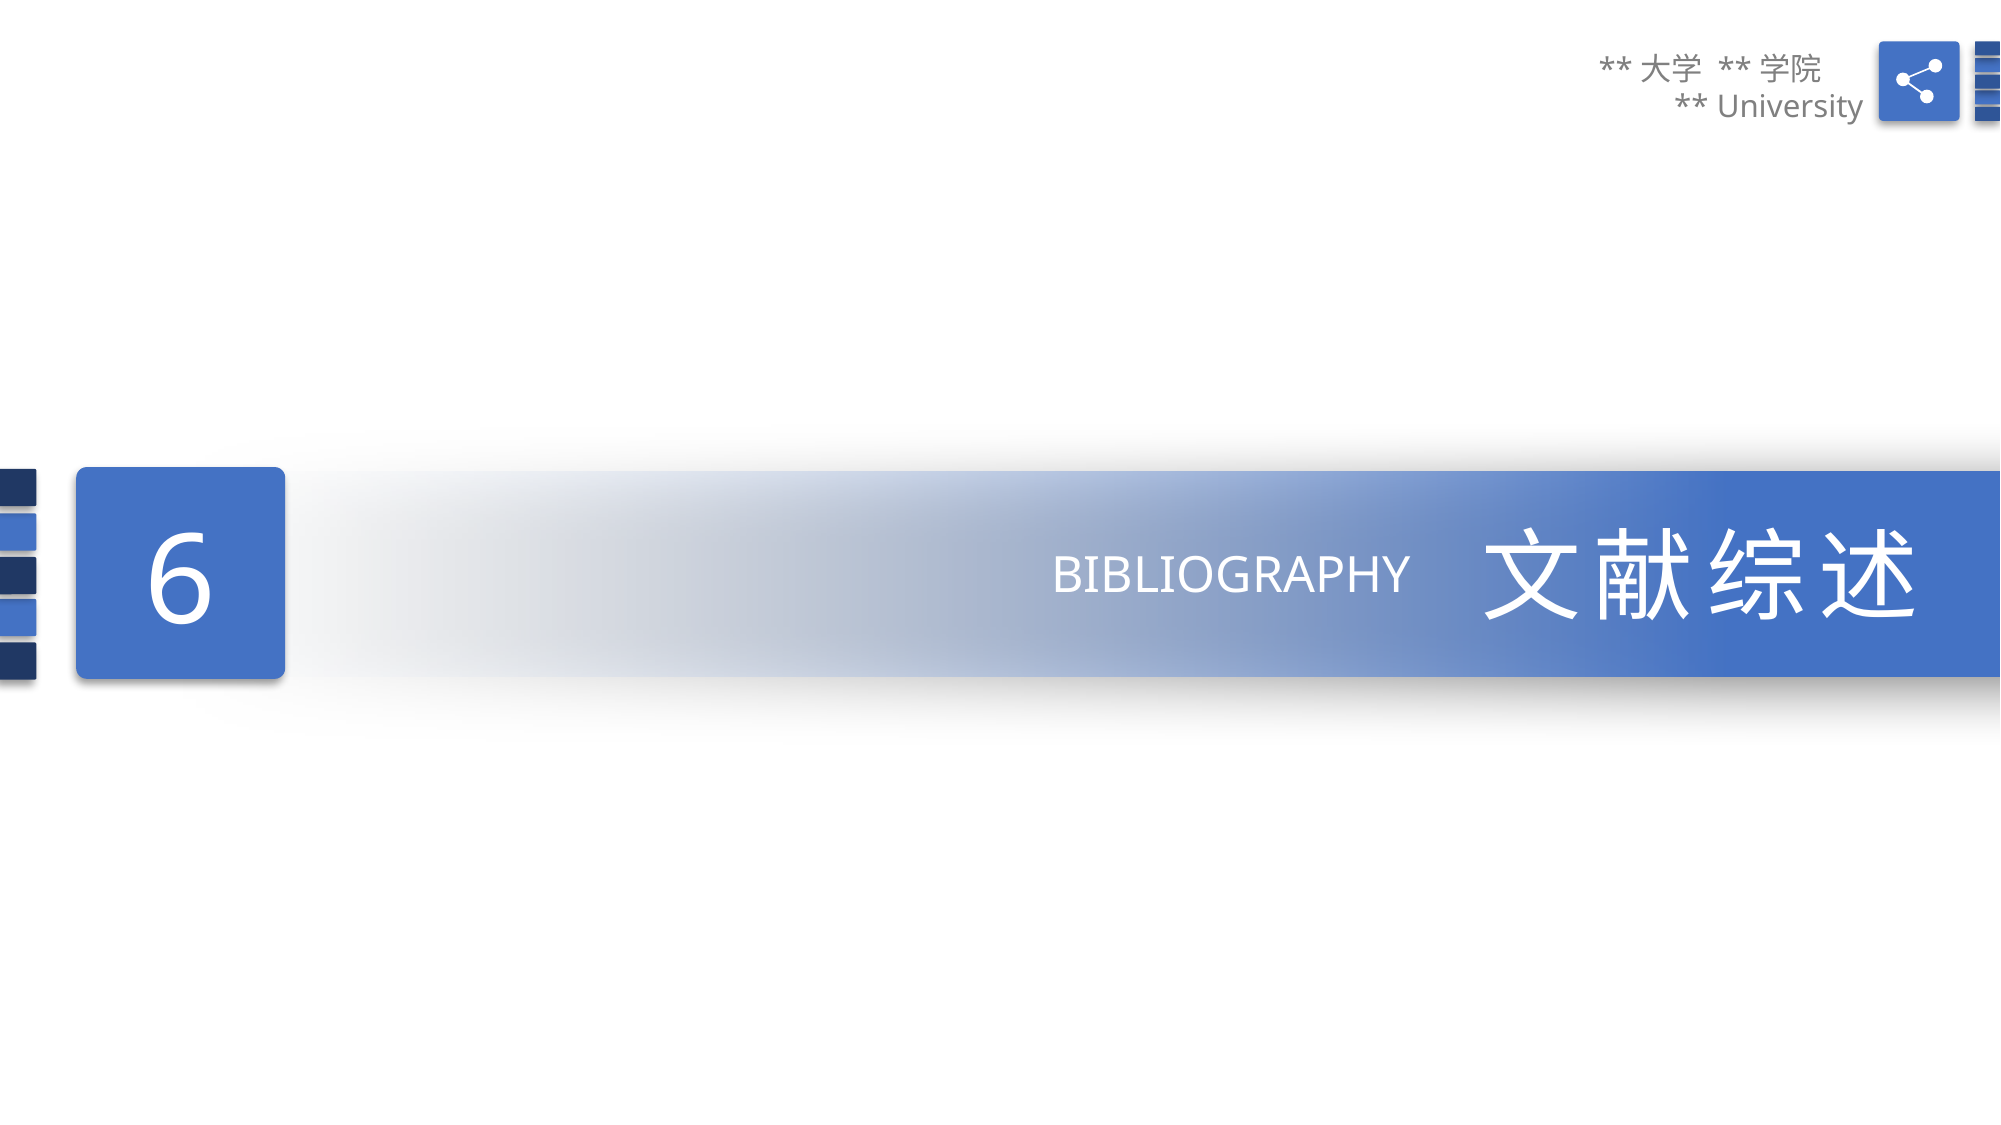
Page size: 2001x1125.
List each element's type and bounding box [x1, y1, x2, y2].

text_box [1522, 41, 2000, 136]
text_box [0, 467, 2000, 680]
